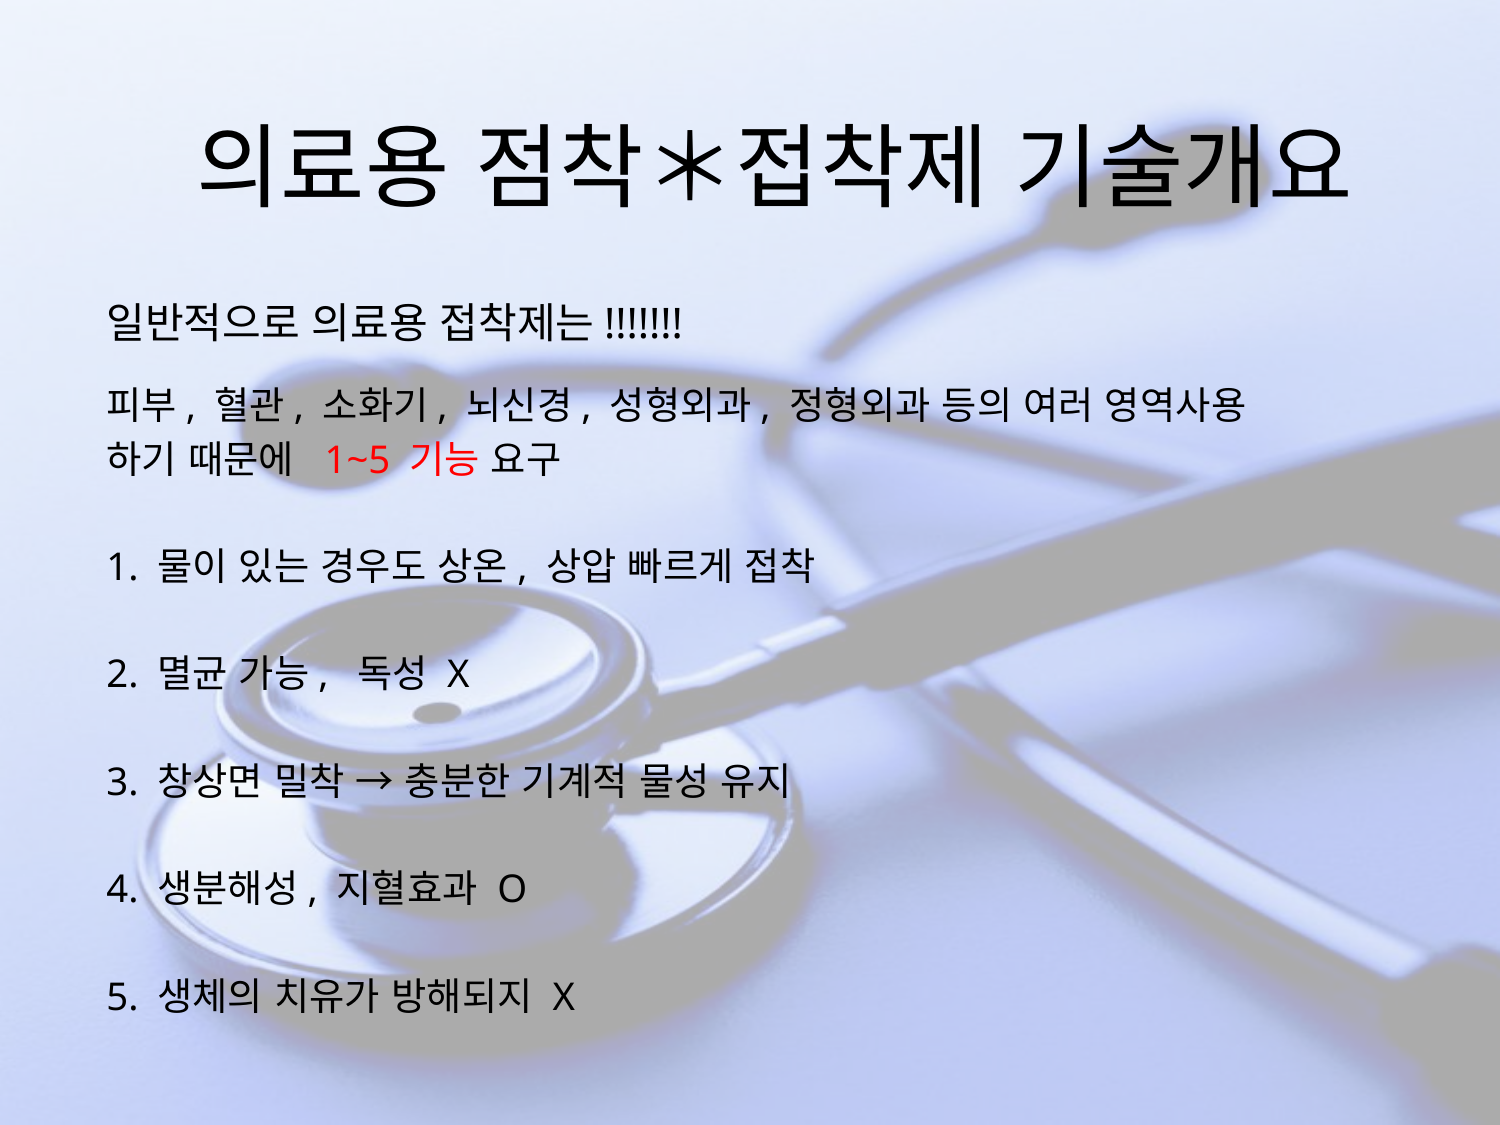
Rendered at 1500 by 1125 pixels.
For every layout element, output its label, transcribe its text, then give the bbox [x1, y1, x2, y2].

text_box 의료용 점착＊접착제 기술개요 [99, 70, 1450, 258]
list 일반적으로 의료용 접착제는!!!!!!! 피부, 혈관, 소화기, 뇌신경, 성형외과, 정형외과 등의 여러 영역사용 하기 때문에 1~5 기능 요구 1. 물이 있는 경우도 상온, 상압 빠르게 접착 2. 멸균 가능, 독성 X 3. 창상면 밀착 → 충분한 기계적 물성 유지 4. 생분해성, 지혈효과 O 5. 생체의 치유가 방해되지 X [91, 288, 1442, 1032]
